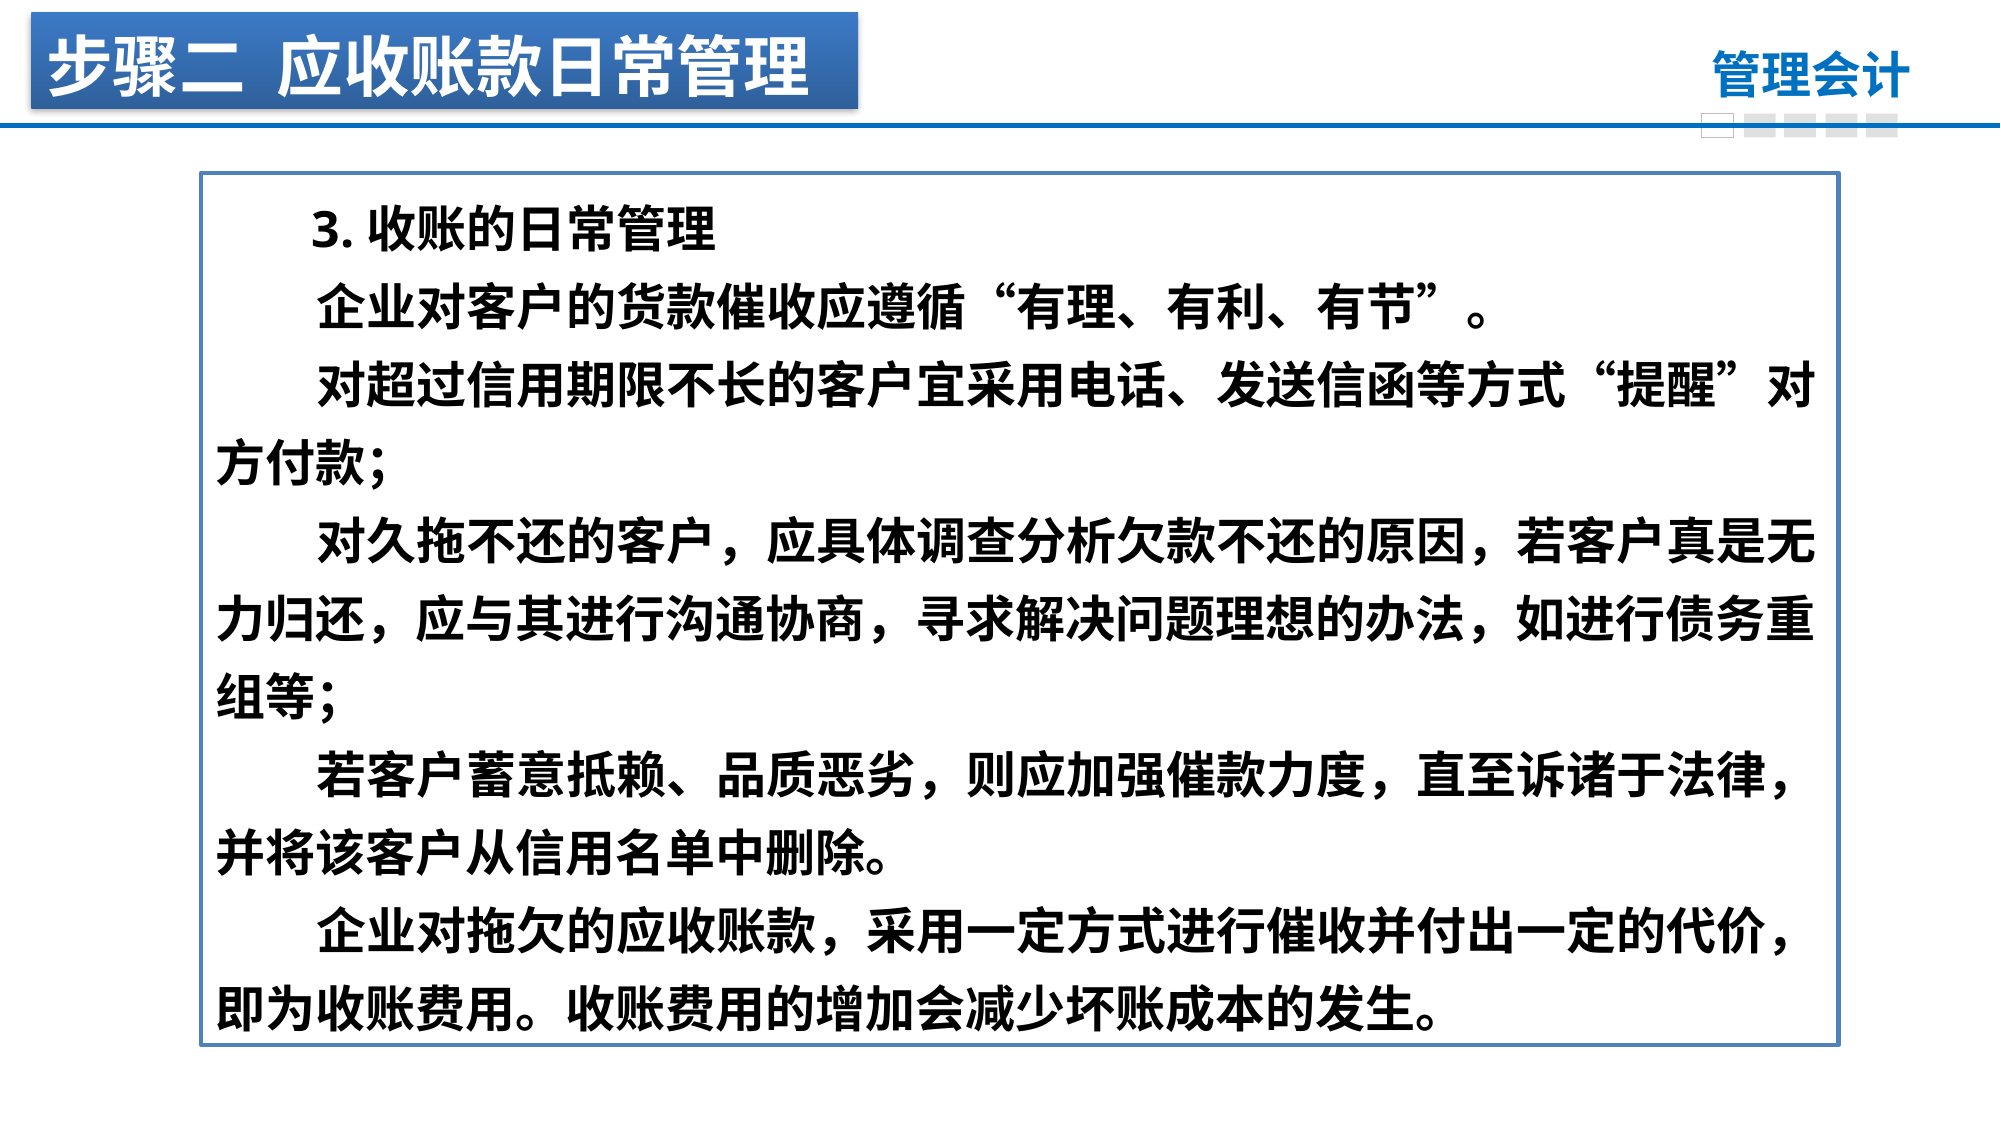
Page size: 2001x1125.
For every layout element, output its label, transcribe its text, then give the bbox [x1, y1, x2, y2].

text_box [31, 12, 859, 195]
text_box 3.收账的日常管理 企业对客户的货款催收应遵循“有理、有利、有节”。 对超过信用期限不长的客户宜采用电话、发送信函等方式“提醒”对方付款； 对久拖不还的客户，应具体调查分析欠款不还的原因，若客户真是无力归还，应与其进行沟通协商，寻求解决问题理想的办法，如进行债务重组等； 若客户蓄意抵赖、品质恶劣，则应加强催款力度，直至诉诸于法律，并将该客户从信用名单中删除。 企业对拖欠的应收账款，采用一定方式进行催收并付出一定的代价，即为收账费用。收账费用的增加会减少坏账成本的发生。 [199, 171, 1841, 1047]
